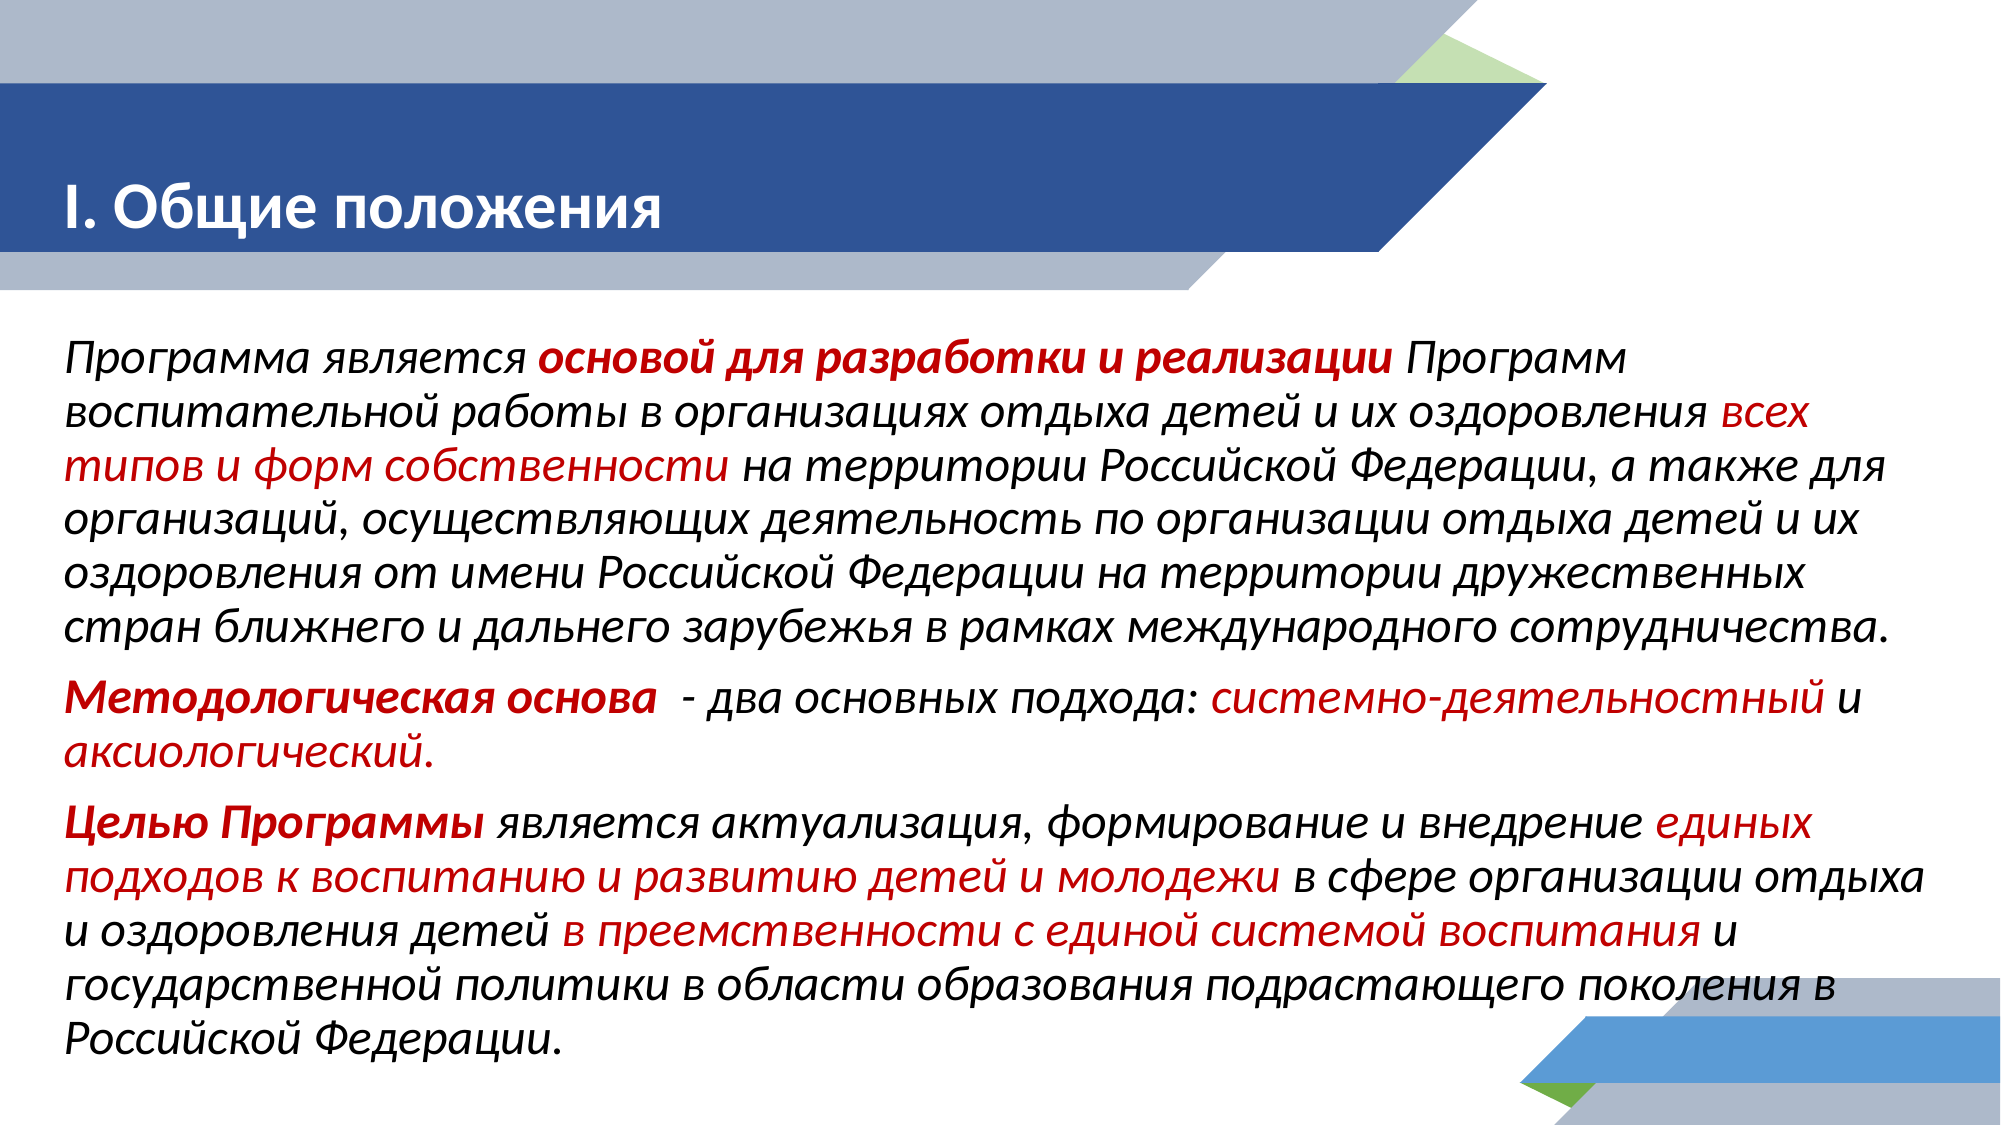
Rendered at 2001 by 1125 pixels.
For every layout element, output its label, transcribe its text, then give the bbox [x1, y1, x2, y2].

list I. Общие положения Программа является основой для разработки и реализации Программ воспитательной работы в организациях отдыха детей и их оздоровления всех типов и форм собственности на территории Российской Федерации, а также для организаций, осуществляющих деятельность по организации отдыха детей и их оздоровления от имени Российской Федерации на территории дружественных стран ближнего и дальнего зарубежья в рамках международного сотрудничества. Методологическая основа - два основных подхода: системно-деятельностный и аксиологический. Целью Программы является актуализация, формирование и внедрение единых подходов к воспитанию и развитию детей и молодежи в сфере организации отдыха и оздоровления детей в преемственности с единой системой воспитания и государственной политики в области образования подрастающего поколения в Российской Федерации. [26, 79, 1967, 1125]
